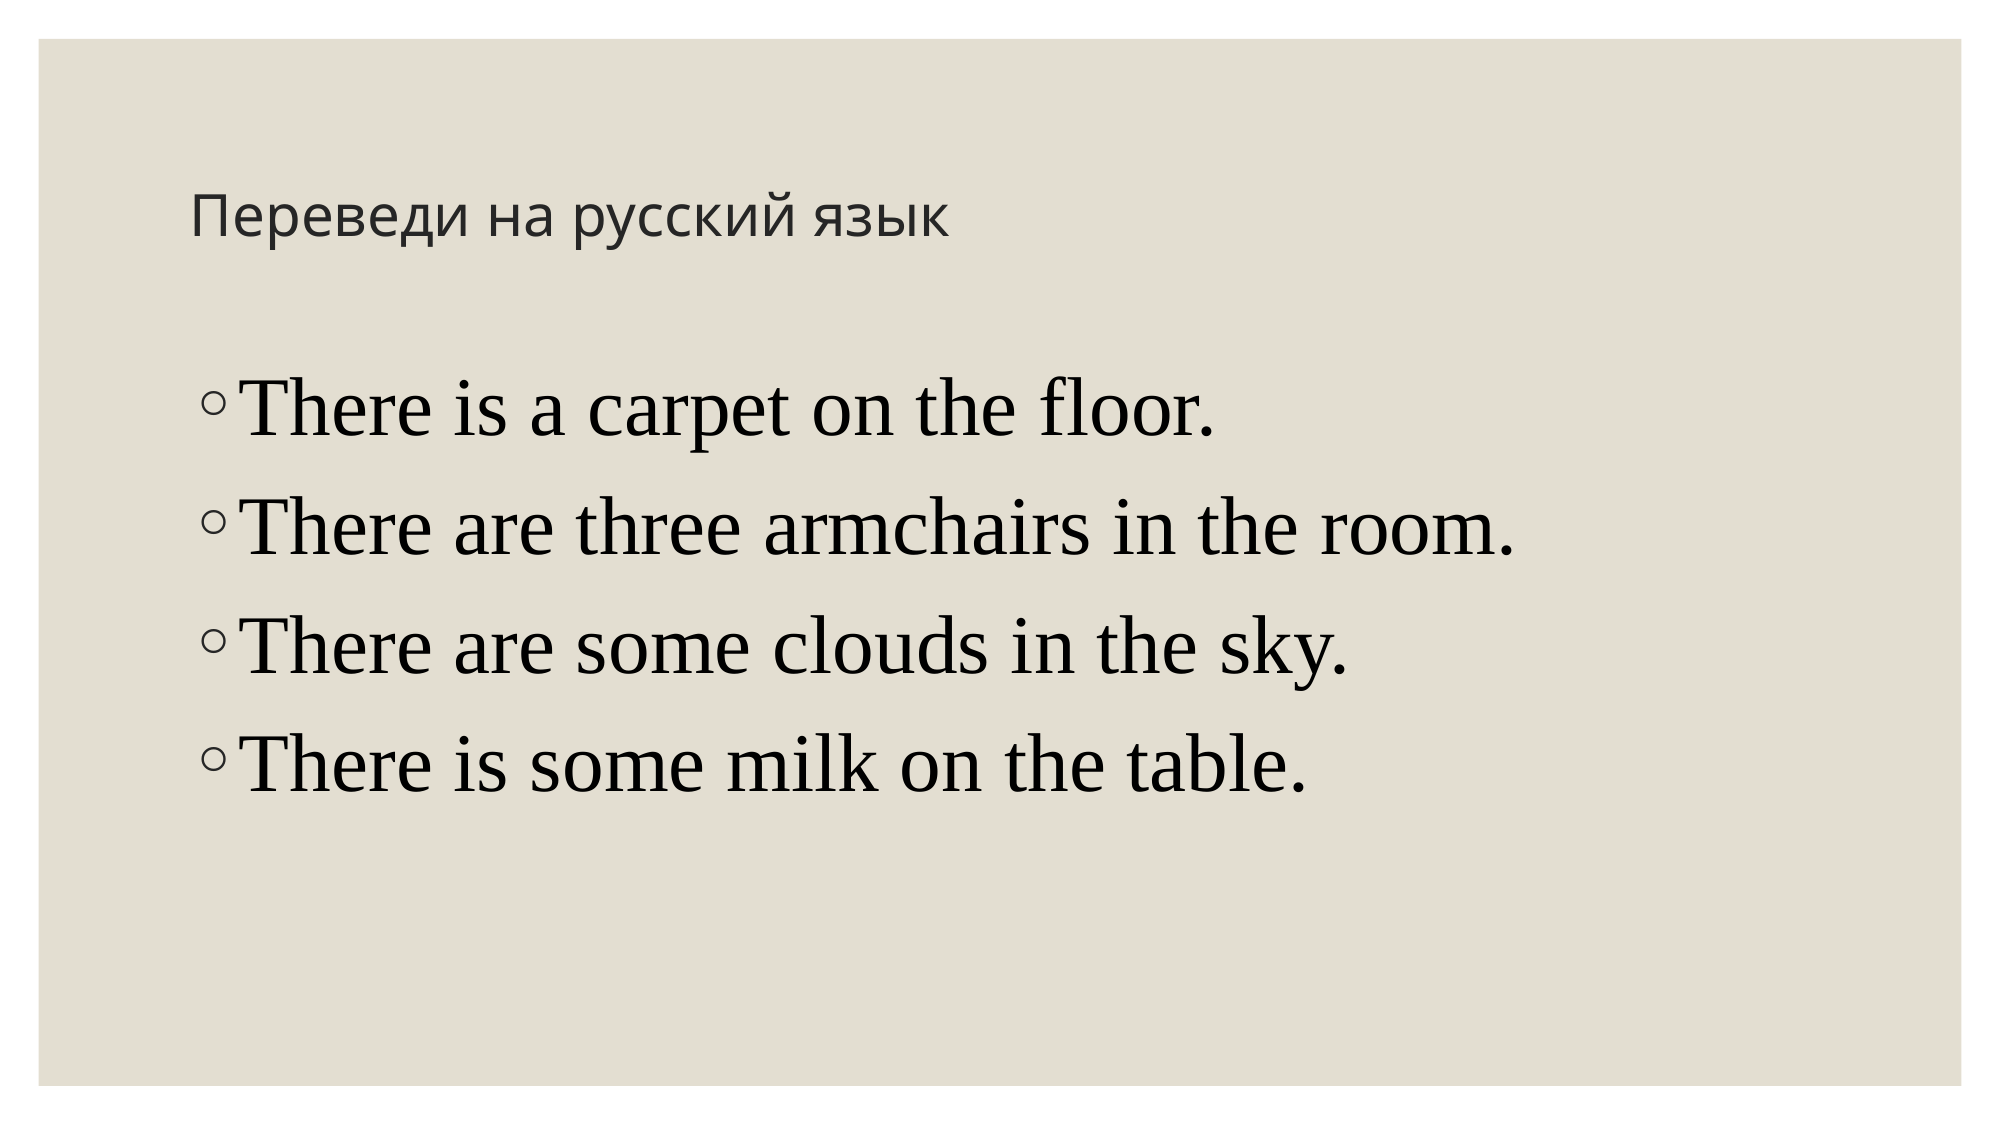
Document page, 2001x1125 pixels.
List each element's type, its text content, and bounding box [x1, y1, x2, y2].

list There is a carpet on the floor. There are three armchairs in the room. There are some clouds in the sky. There is some milk on the table. [174, 345, 1825, 990]
title Переведи на русский язык [174, 105, 1825, 331]
